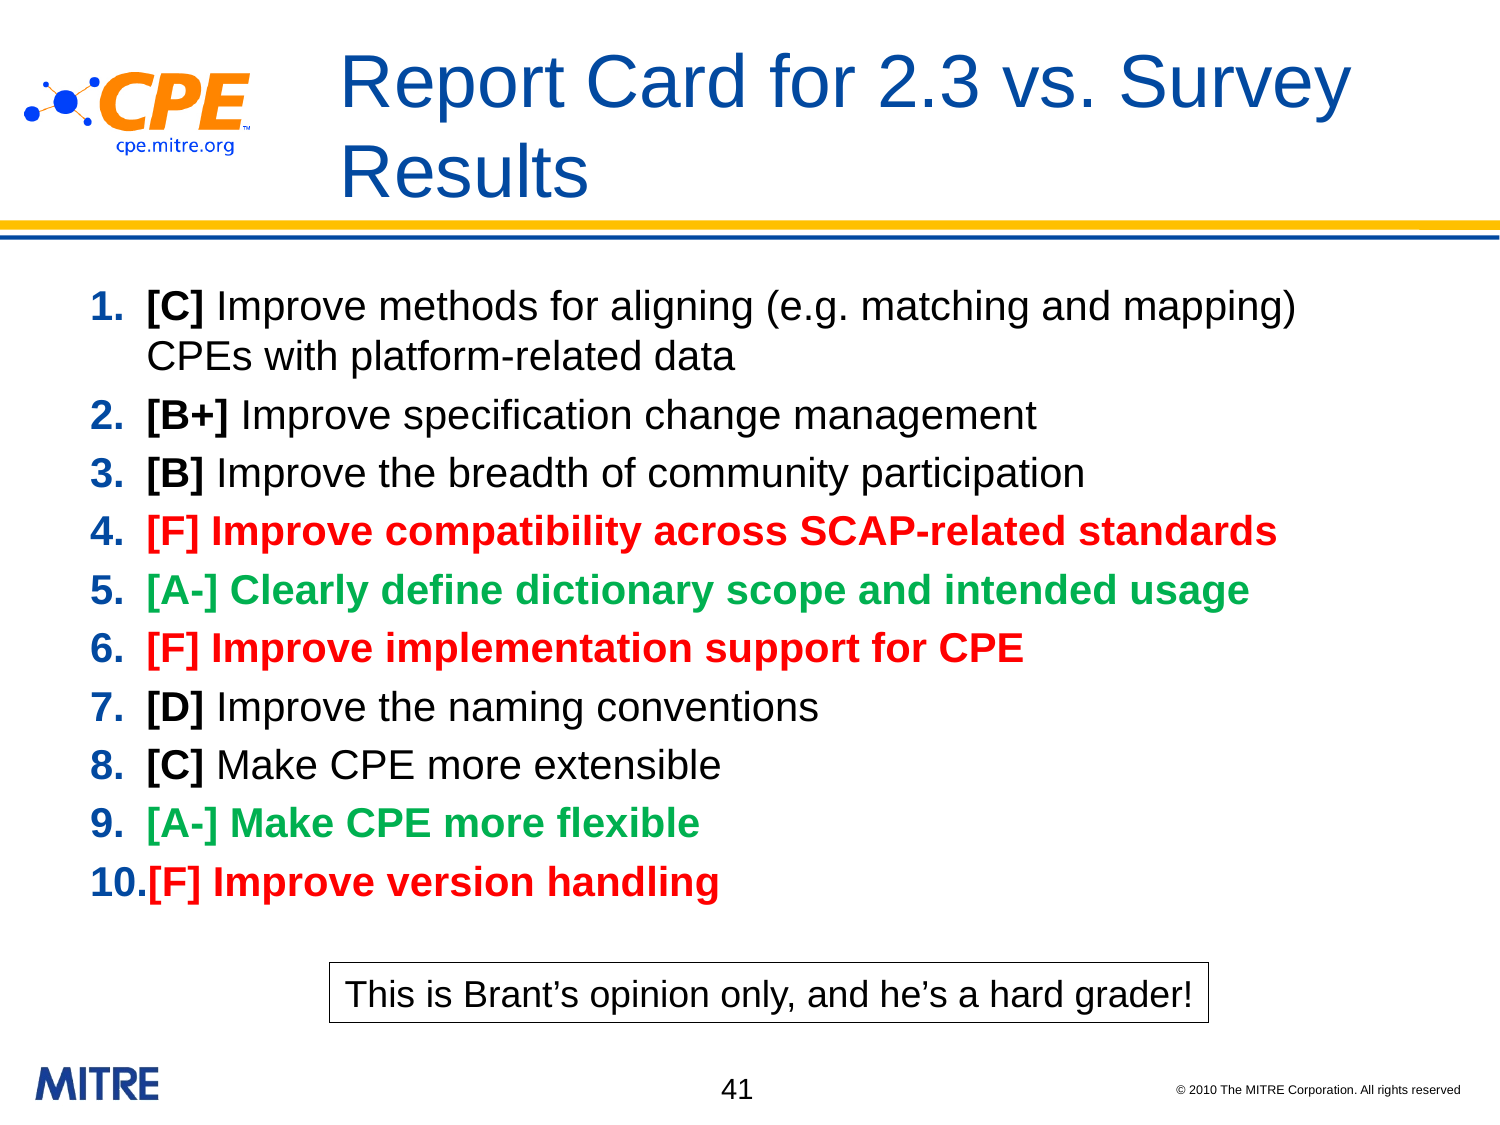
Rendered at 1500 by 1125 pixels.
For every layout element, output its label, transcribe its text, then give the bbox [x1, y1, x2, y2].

picture [30, 1064, 163, 1106]
text_box This is Brant’s opinion only, and he’s a hard grader! [329, 962, 1209, 1023]
title Report Card for 2.3 vs. Survey Results [324, 44, 1438, 201]
picture [24, 72, 250, 156]
slide_number 41 [562, 1062, 913, 1113]
list [C] Improve methods for aligning (e.g. matching and mapping) CPEs with platform-related data [B+] Improve specification change management [B] Improve the breadth of community participation [F] Improve compatibility across SCAP-related standards [A-] Clearly define dictionary scope and intended usage [F] Improve implementation support for CPE [D] Improve the naming conventions [C] Make CPE more extensible [A-] Make CPE more flexible [F] Improve version handling [74, 271, 1426, 990]
